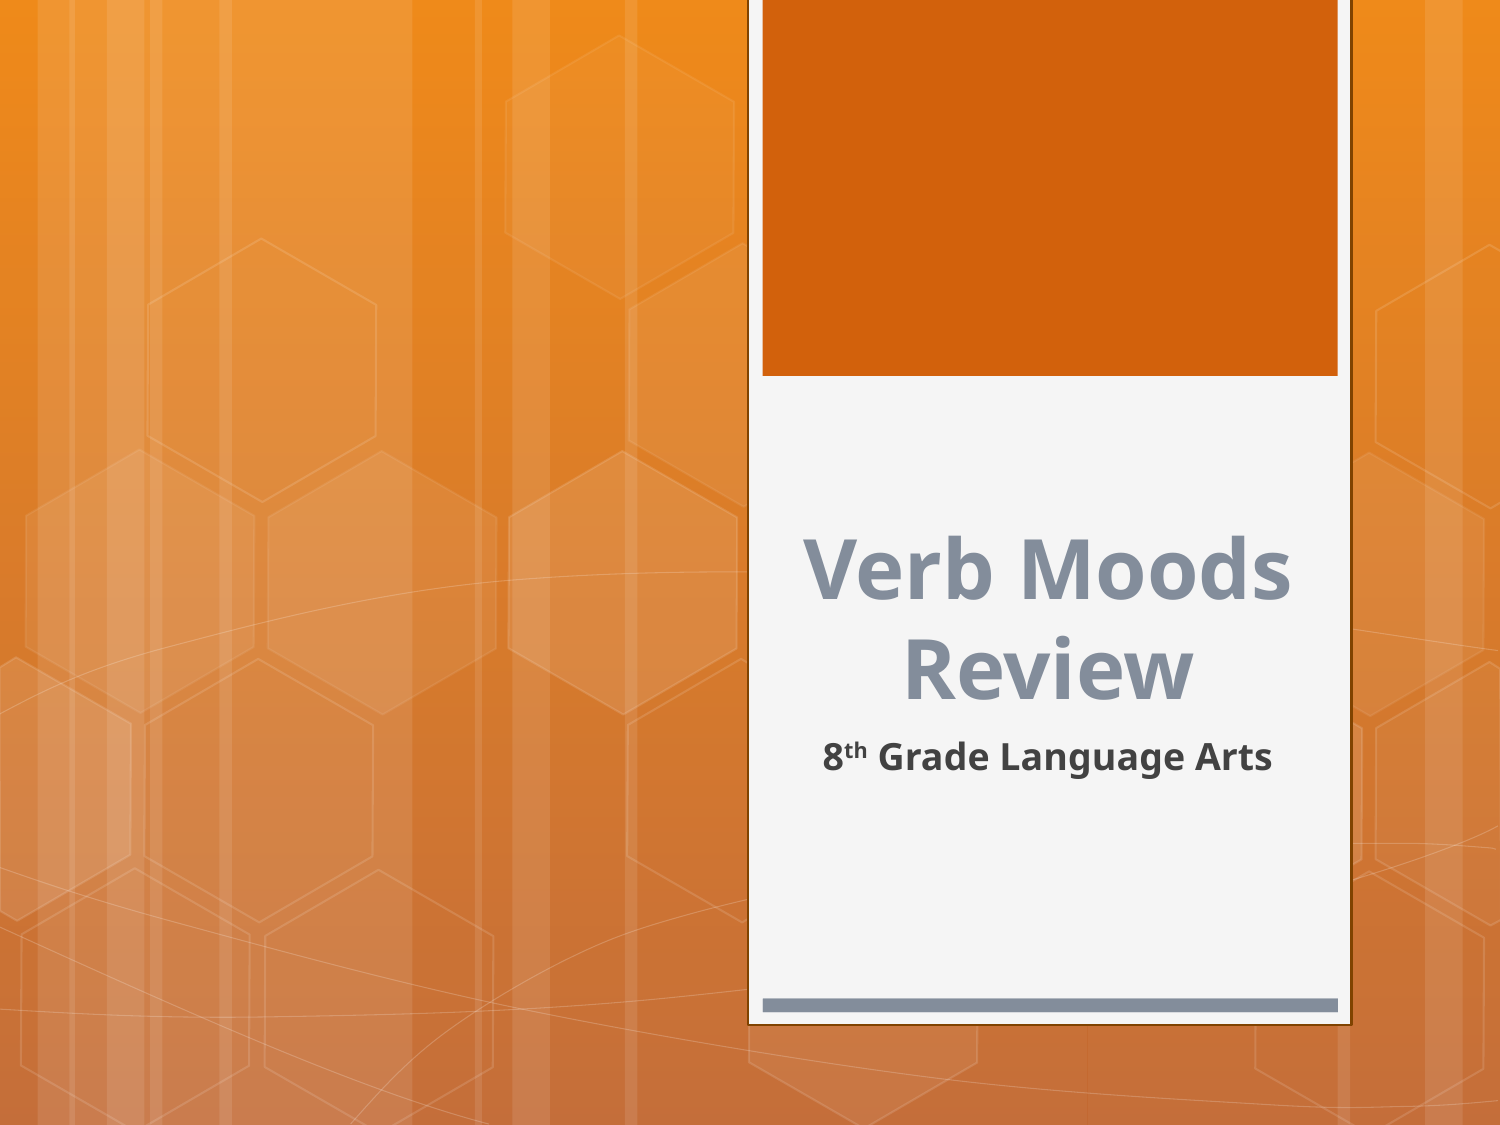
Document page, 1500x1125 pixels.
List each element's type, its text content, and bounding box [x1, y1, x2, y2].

subtitle 8th Grade Language Arts [776, 725, 1320, 933]
title Verb Moods Review [776, 444, 1320, 724]
